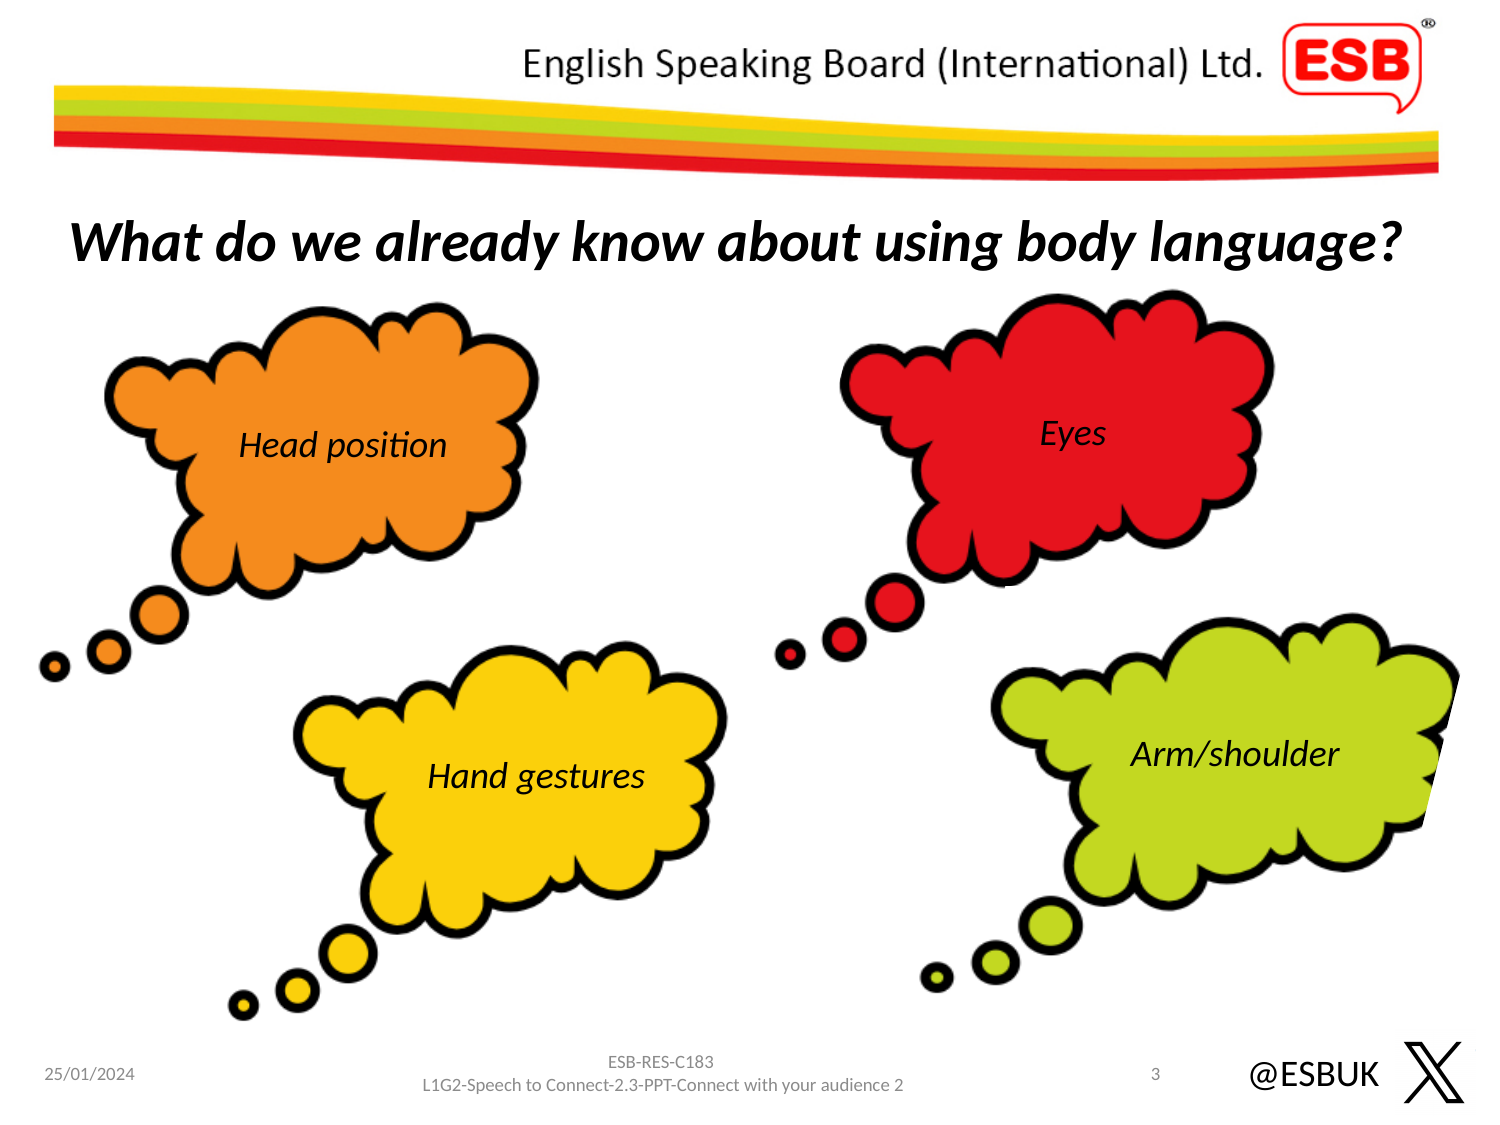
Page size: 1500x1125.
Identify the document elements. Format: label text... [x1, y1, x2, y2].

title What do we already know about using body language? [53, 183, 1424, 302]
footer ESB-RES-C183 L1G2-Speech to Connect-2.3-PPT-Connect with your audience 2 [395, 1042, 930, 1103]
picture [1395, 1029, 1476, 1116]
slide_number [29, 1042, 367, 1103]
picture [0, 0, 1500, 189]
slide_number 3 [930, 1042, 1176, 1103]
picture [29, 272, 1483, 1043]
